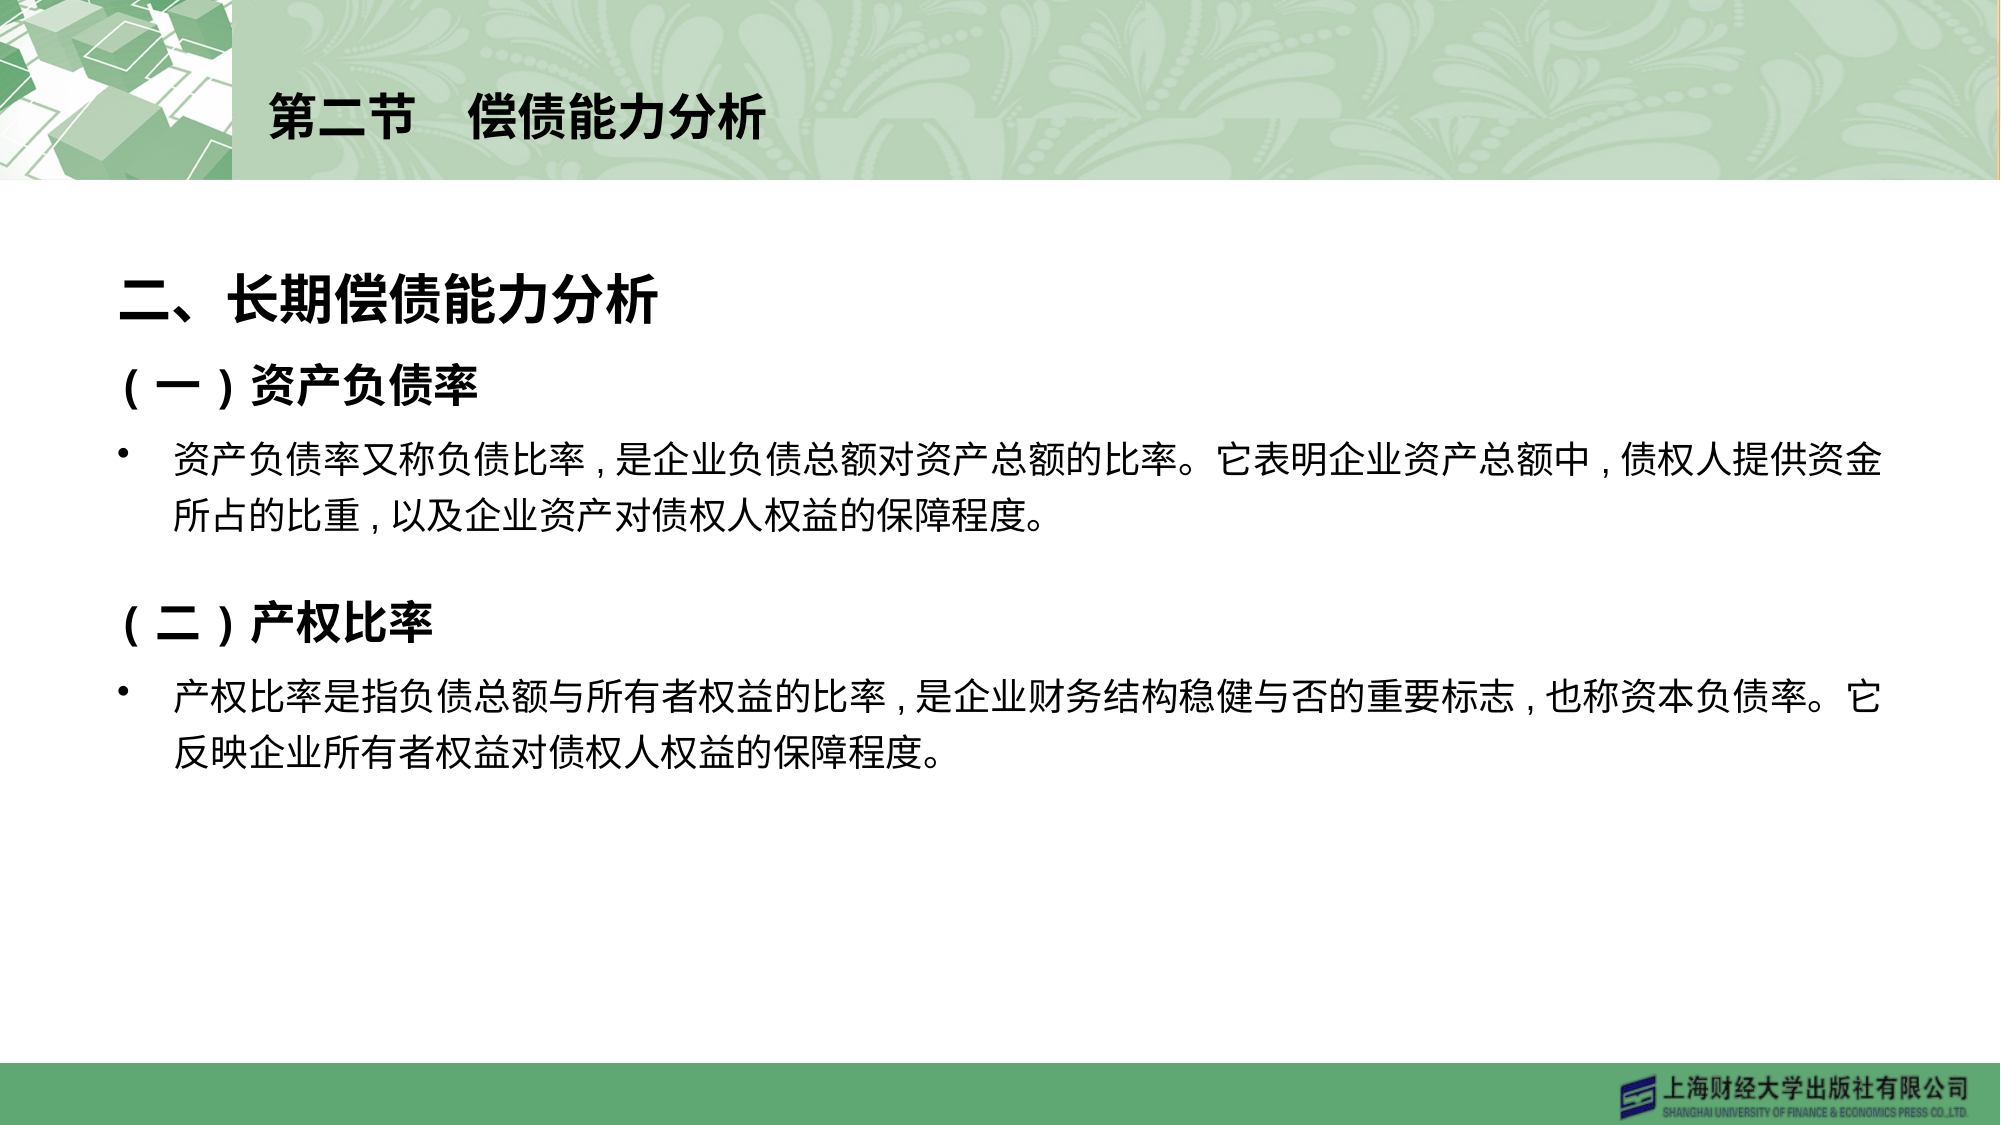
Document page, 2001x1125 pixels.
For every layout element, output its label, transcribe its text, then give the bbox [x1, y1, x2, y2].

title 第二节 偿债能力分析 [252, 64, 1609, 168]
list 二、长期偿债能力分析 (一)资产负债率 资产负债率又称负债比率,是企业负债总额对资产总额的比率。它表明企业资产总额中,债权人提供资金所占的比重,以及企业资产对债权人权益的保障程度。 (二)产权比率 产权比率是指负债总额与所有者权益的比率,是企业财务结构稳健与否的重要标志,也称资本负债率。它反映企业所有者权益对债权人权益的保障程度。 [102, 241, 1898, 1065]
picture [0, 0, 2001, 1125]
